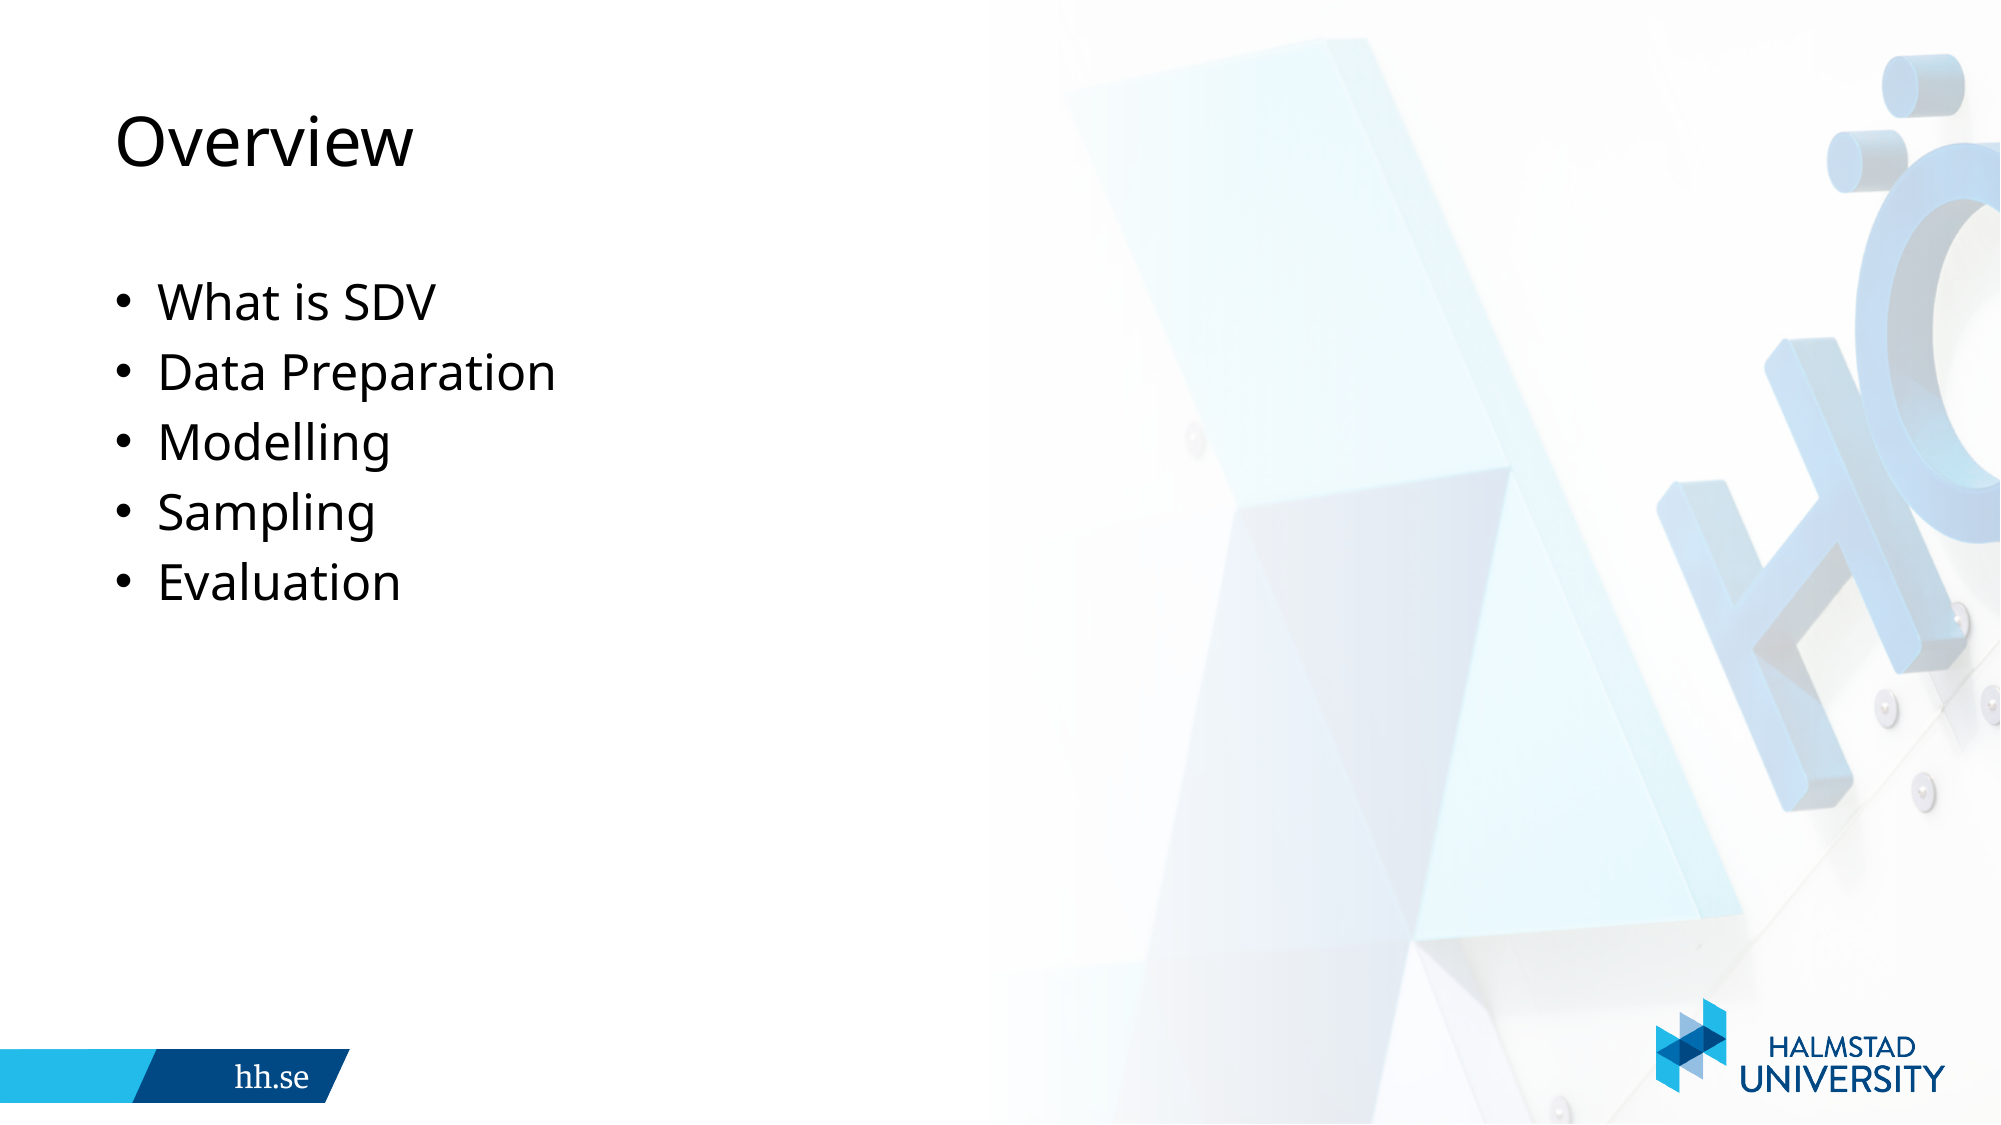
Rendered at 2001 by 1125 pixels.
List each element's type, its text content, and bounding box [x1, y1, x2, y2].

title Overview [99, 44, 1931, 233]
picture [1656, 998, 1945, 1093]
list What is SDV Data Preparation Modelling Sampling Evaluation [99, 262, 1931, 1006]
picture [0, 1049, 350, 1103]
